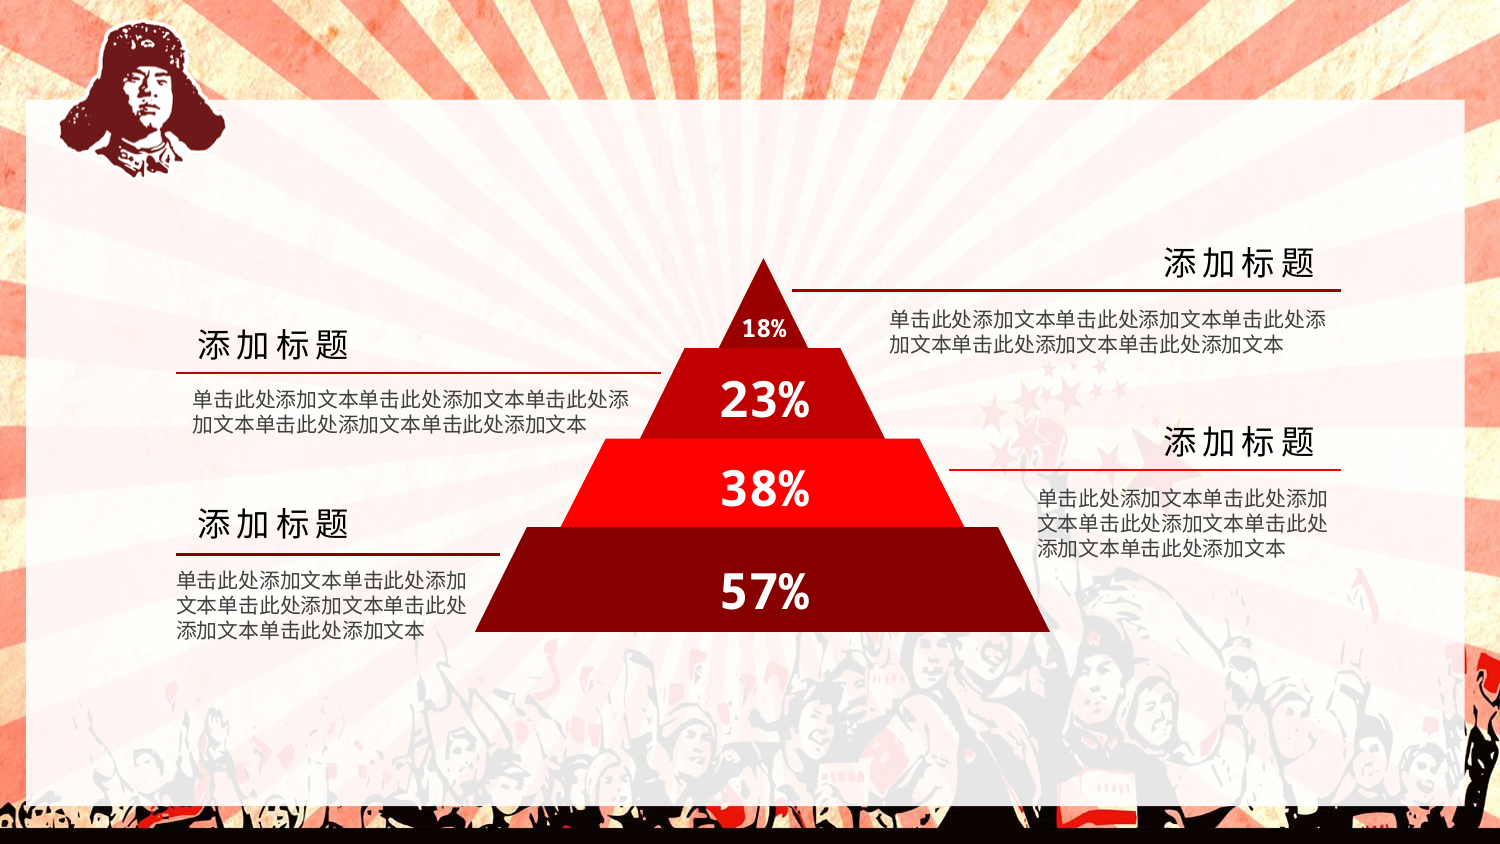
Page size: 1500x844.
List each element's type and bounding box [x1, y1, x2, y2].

text_box [948, 414, 1349, 569]
text_box [161, 495, 501, 651]
text_box [632, 348, 893, 438]
text_box [175, 316, 662, 445]
text_box [553, 438, 972, 527]
picture [0, 0, 1500, 844]
text_box [792, 234, 1349, 365]
text_box [711, 258, 816, 348]
text_box [474, 527, 1050, 632]
